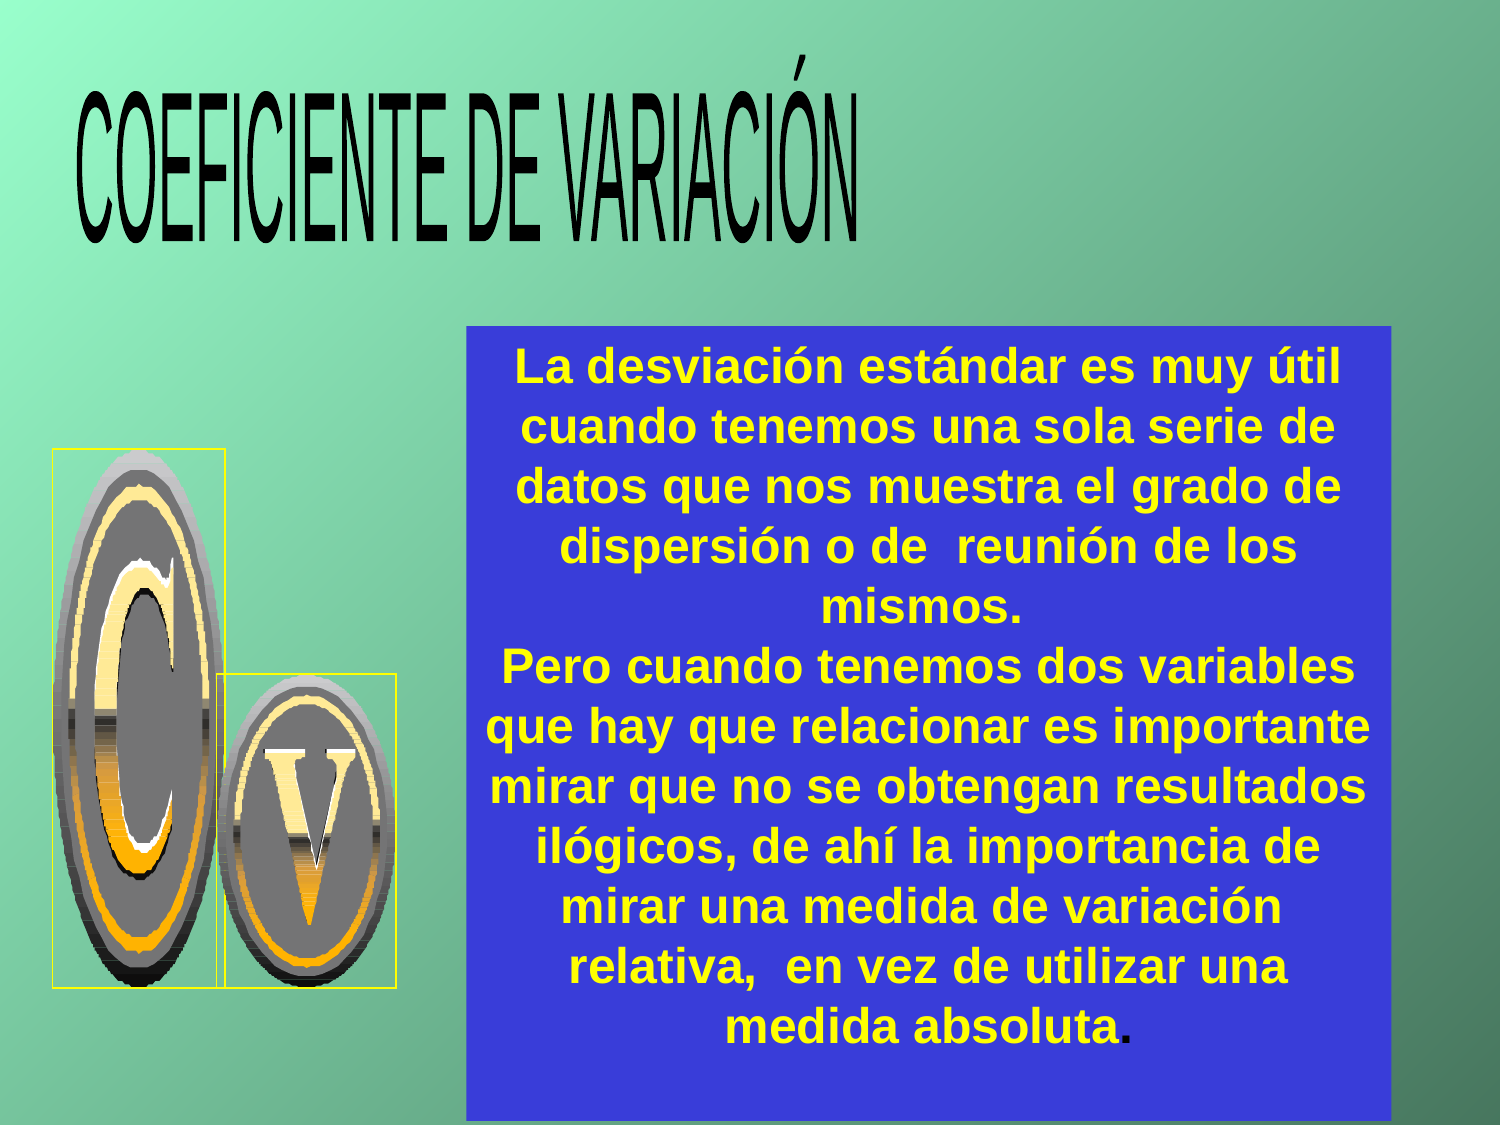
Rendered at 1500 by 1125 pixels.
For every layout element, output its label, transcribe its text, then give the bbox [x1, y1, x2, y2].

text_box La desviación estándar es muy útil cuando tenemos una sola serie de datos que nos muestra el grado de dispersión o de reunión de los mismos. Pero cuando tenemos dos variables que hay que relacionar es importante mirar que no se obtengan resultados ilógicos, de ahí la importancia de mirar una medida de variación relativa, en vez de utilizar una medida absoluta. [466, 326, 1392, 1121]
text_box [52, 449, 396, 988]
